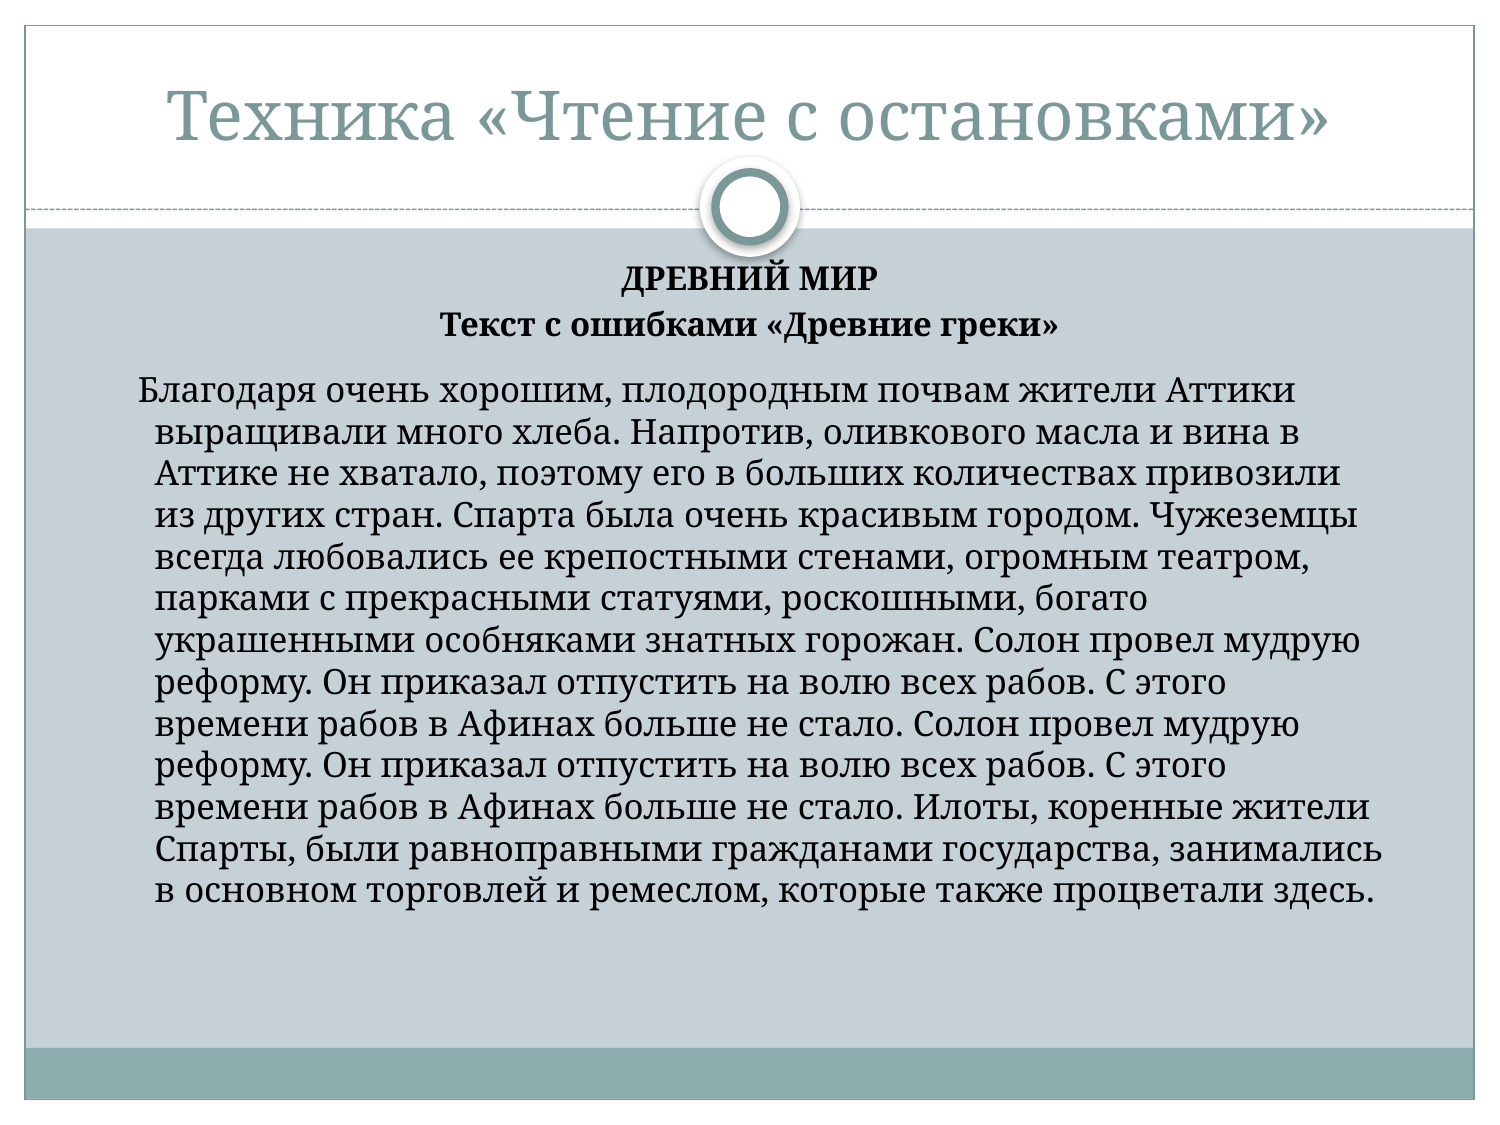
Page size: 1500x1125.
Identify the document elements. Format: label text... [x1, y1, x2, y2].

title Техника «Чтение с остановками» [49, 37, 1450, 162]
list ДРЕВНИЙ МИР Текст с ошибками «Древние греки» Благодаря очень хорошим, плодородным почвам жители Аттики выращивали много хлеба. Напротив, оливкового масла и вина в Аттике не хватало, поэтому его в больших количествах привозили из других стран. Спарта была очень красивым городом. Чужеземцы всегда любовались ее крепостными стенами, огромным театром, парками с прекрасными статуями, роскошными, богато украшенными особняками знатных горожан. Солон провел мудрую реформу. Он приказал отпустить на волю всех рабов. С этого времени рабов в Афинах больше не стало. Солон провел мудрую реформу. Он приказал отпустить на волю всех рабов. С этого времени рабов в Афинах больше не стало. Илоты, коренные жители Спарты, были равноправными гражданами государства, занимались в основном торговлей и ремеслом, которые также процветали здесь. [100, 250, 1400, 1001]
